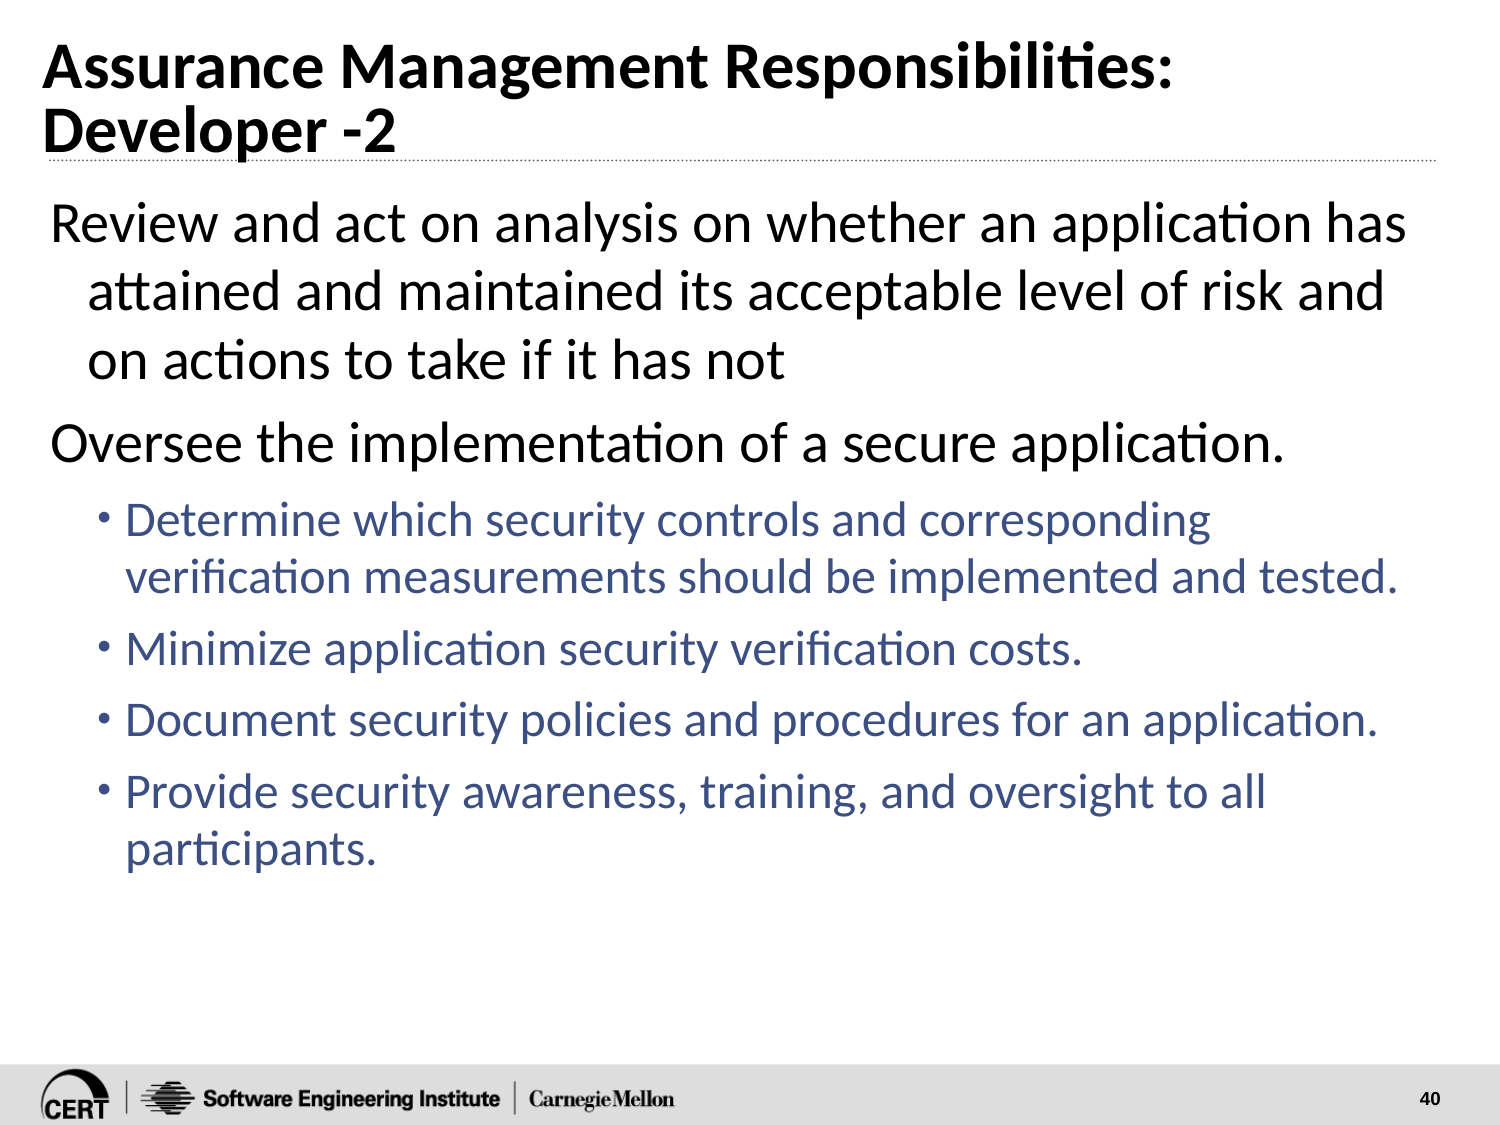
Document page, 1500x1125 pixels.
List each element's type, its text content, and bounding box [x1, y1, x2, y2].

list Review and act on analysis on whether an application has attained and maintained its acceptable level of risk and on actions to take if it has not Oversee the implementation of a secure application. Determine which security controls and corresponding verification measurements should be implemented and tested. Minimize application security verification costs. Document security policies and procedures for an application. Provide security awareness, training, and oversight to all participants. [49, 187, 1438, 1001]
picture [24, 1065, 688, 1125]
title Assurance Management Responsibilities: Developer -2 [42, 37, 1434, 155]
